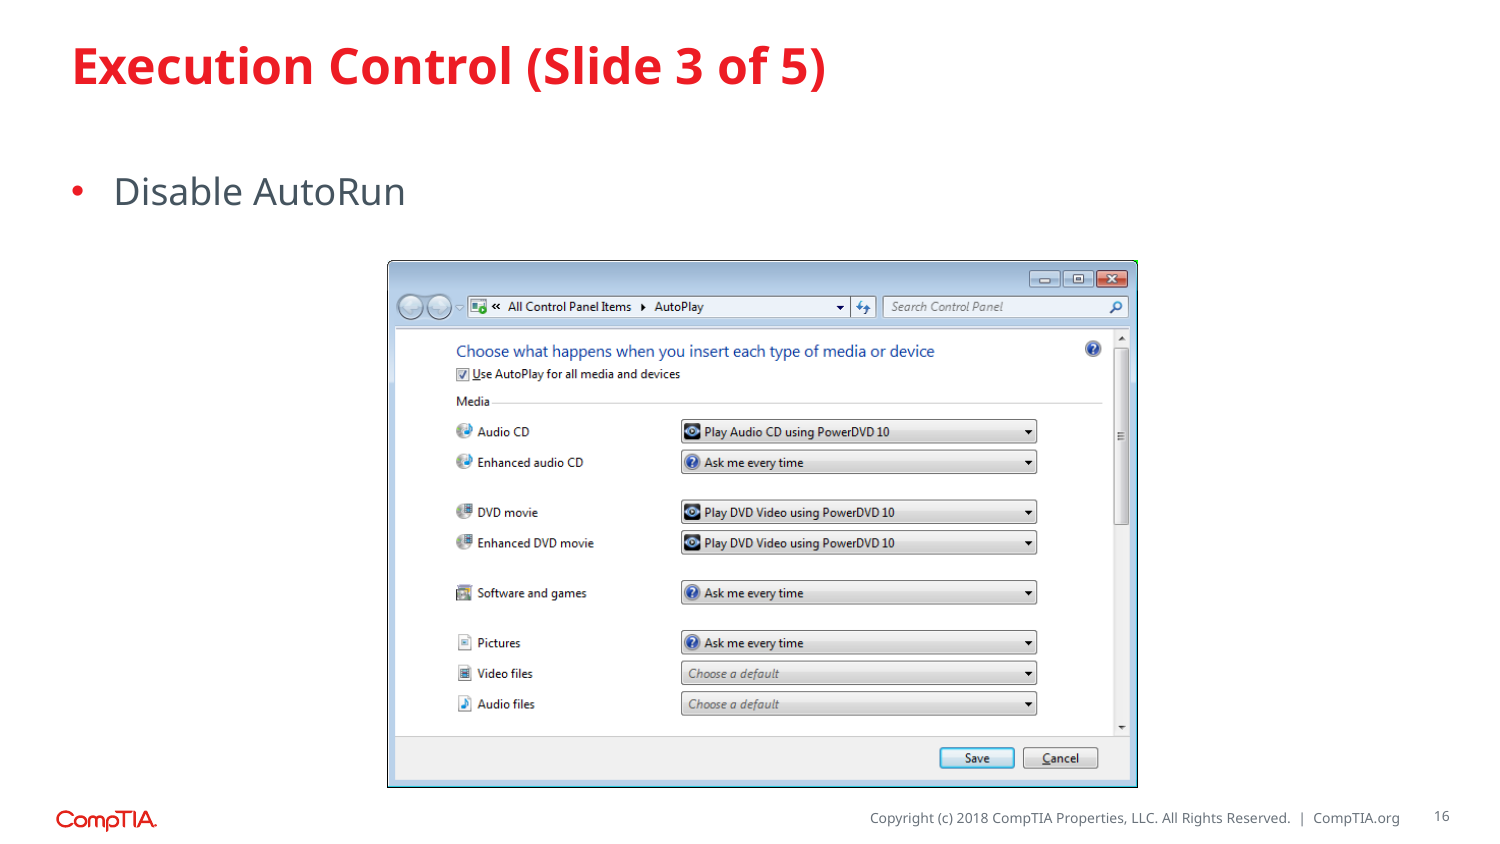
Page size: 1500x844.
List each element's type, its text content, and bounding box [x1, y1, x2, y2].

picture [387, 260, 1138, 788]
slide_number 16 [1407, 800, 1450, 835]
list Disable AutoRun [56, 160, 1444, 746]
title Execution Control (Slide 3 of 5) [56, 12, 1444, 117]
